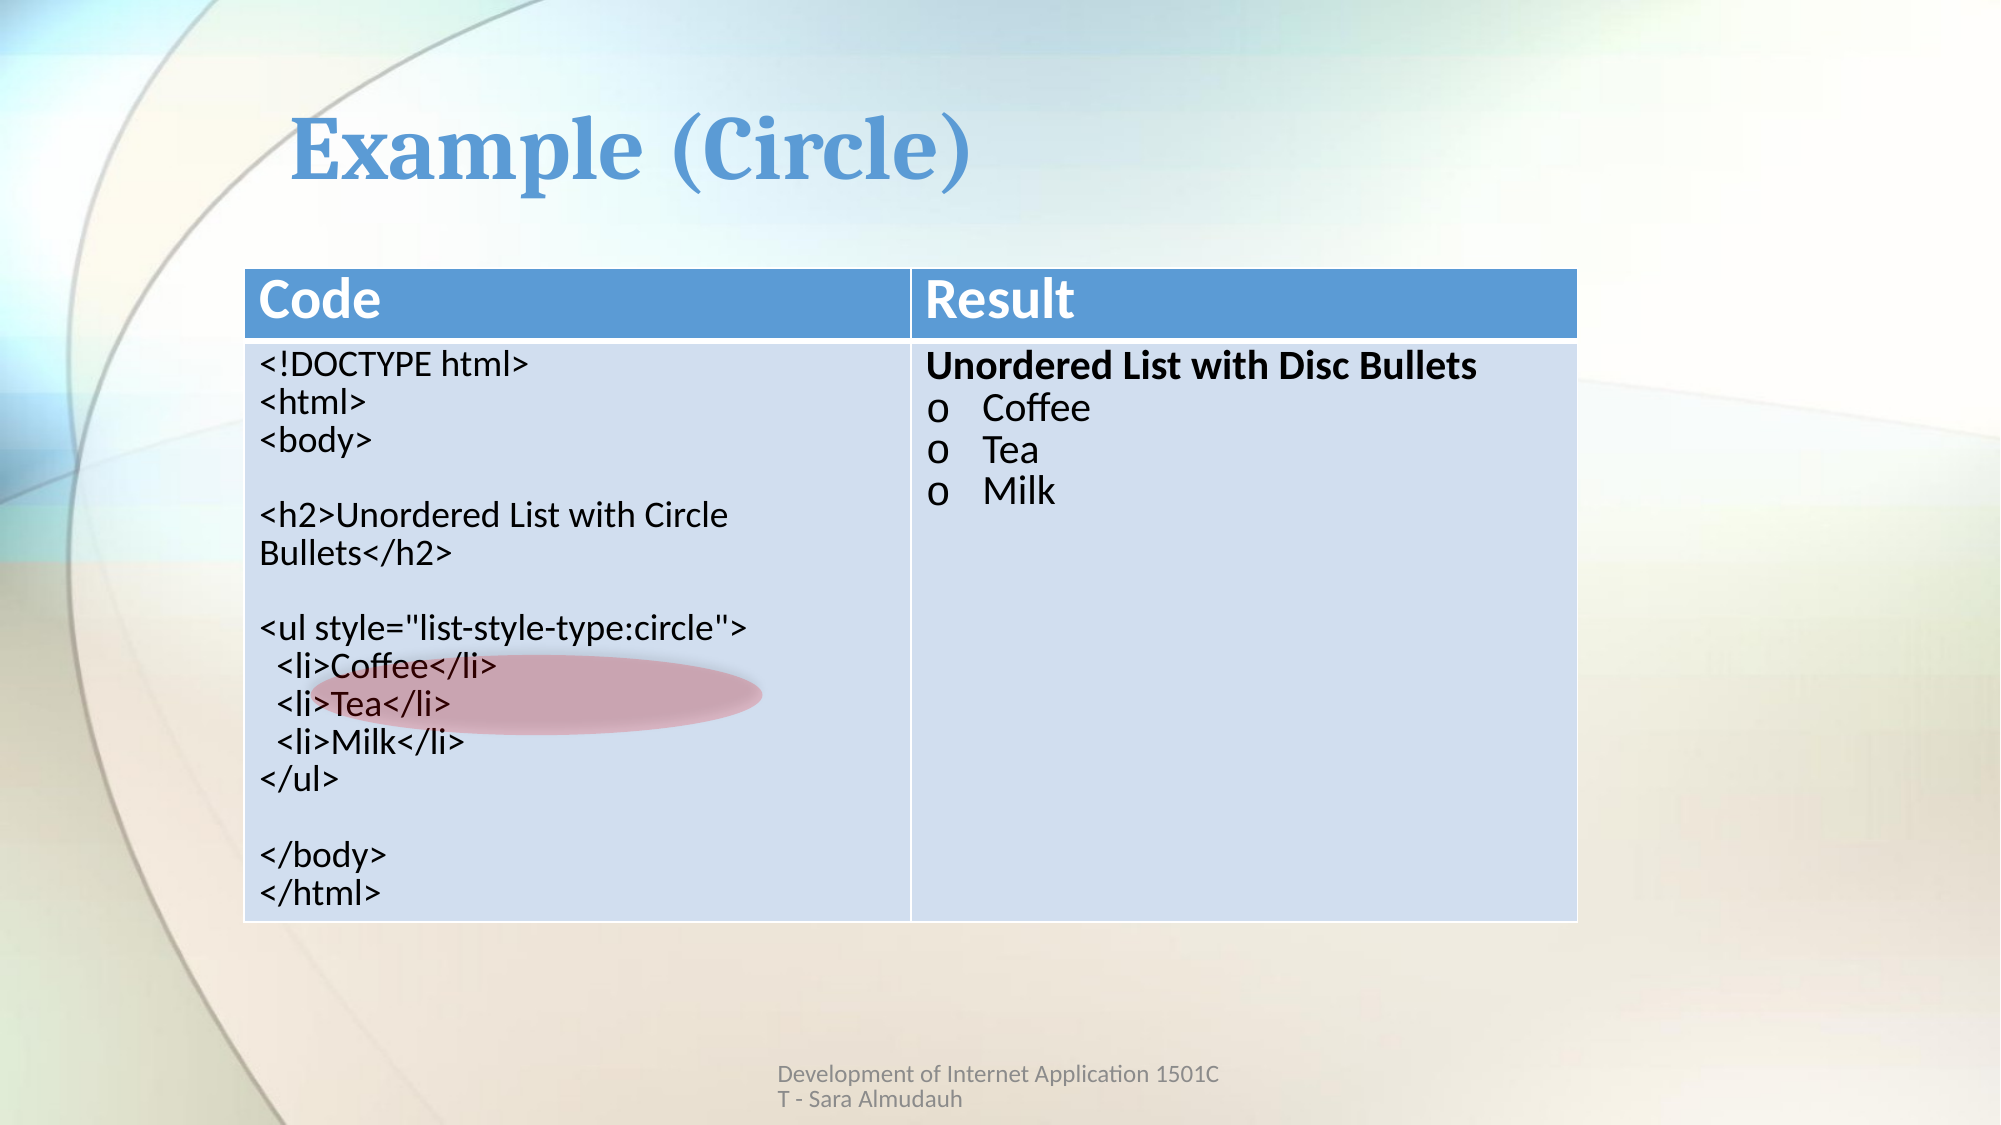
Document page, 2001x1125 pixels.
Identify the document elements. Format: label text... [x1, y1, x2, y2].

picture [0, 0, 2001, 1125]
table_cell <!DOCTYPE html> <html> <body> <h2>Unordered List with Circle Bullets</h2> <ul style="list-style-type:circle"> <li>Coffee</li> <li>Tea</li> <li>Milk</li> </ul> </body> </html> [245, 344, 910, 921]
table_cell Unordered List with Disc Bullets Coffee Tea Milk [912, 344, 1577, 921]
text_box [309, 654, 764, 736]
title Example (Circle) [274, 59, 1756, 227]
table_header Code [245, 269, 910, 338]
footer Development of Internet Application 1501CT - Sara Almudauh [762, 1042, 1238, 1103]
table_header Result [912, 269, 1577, 338]
